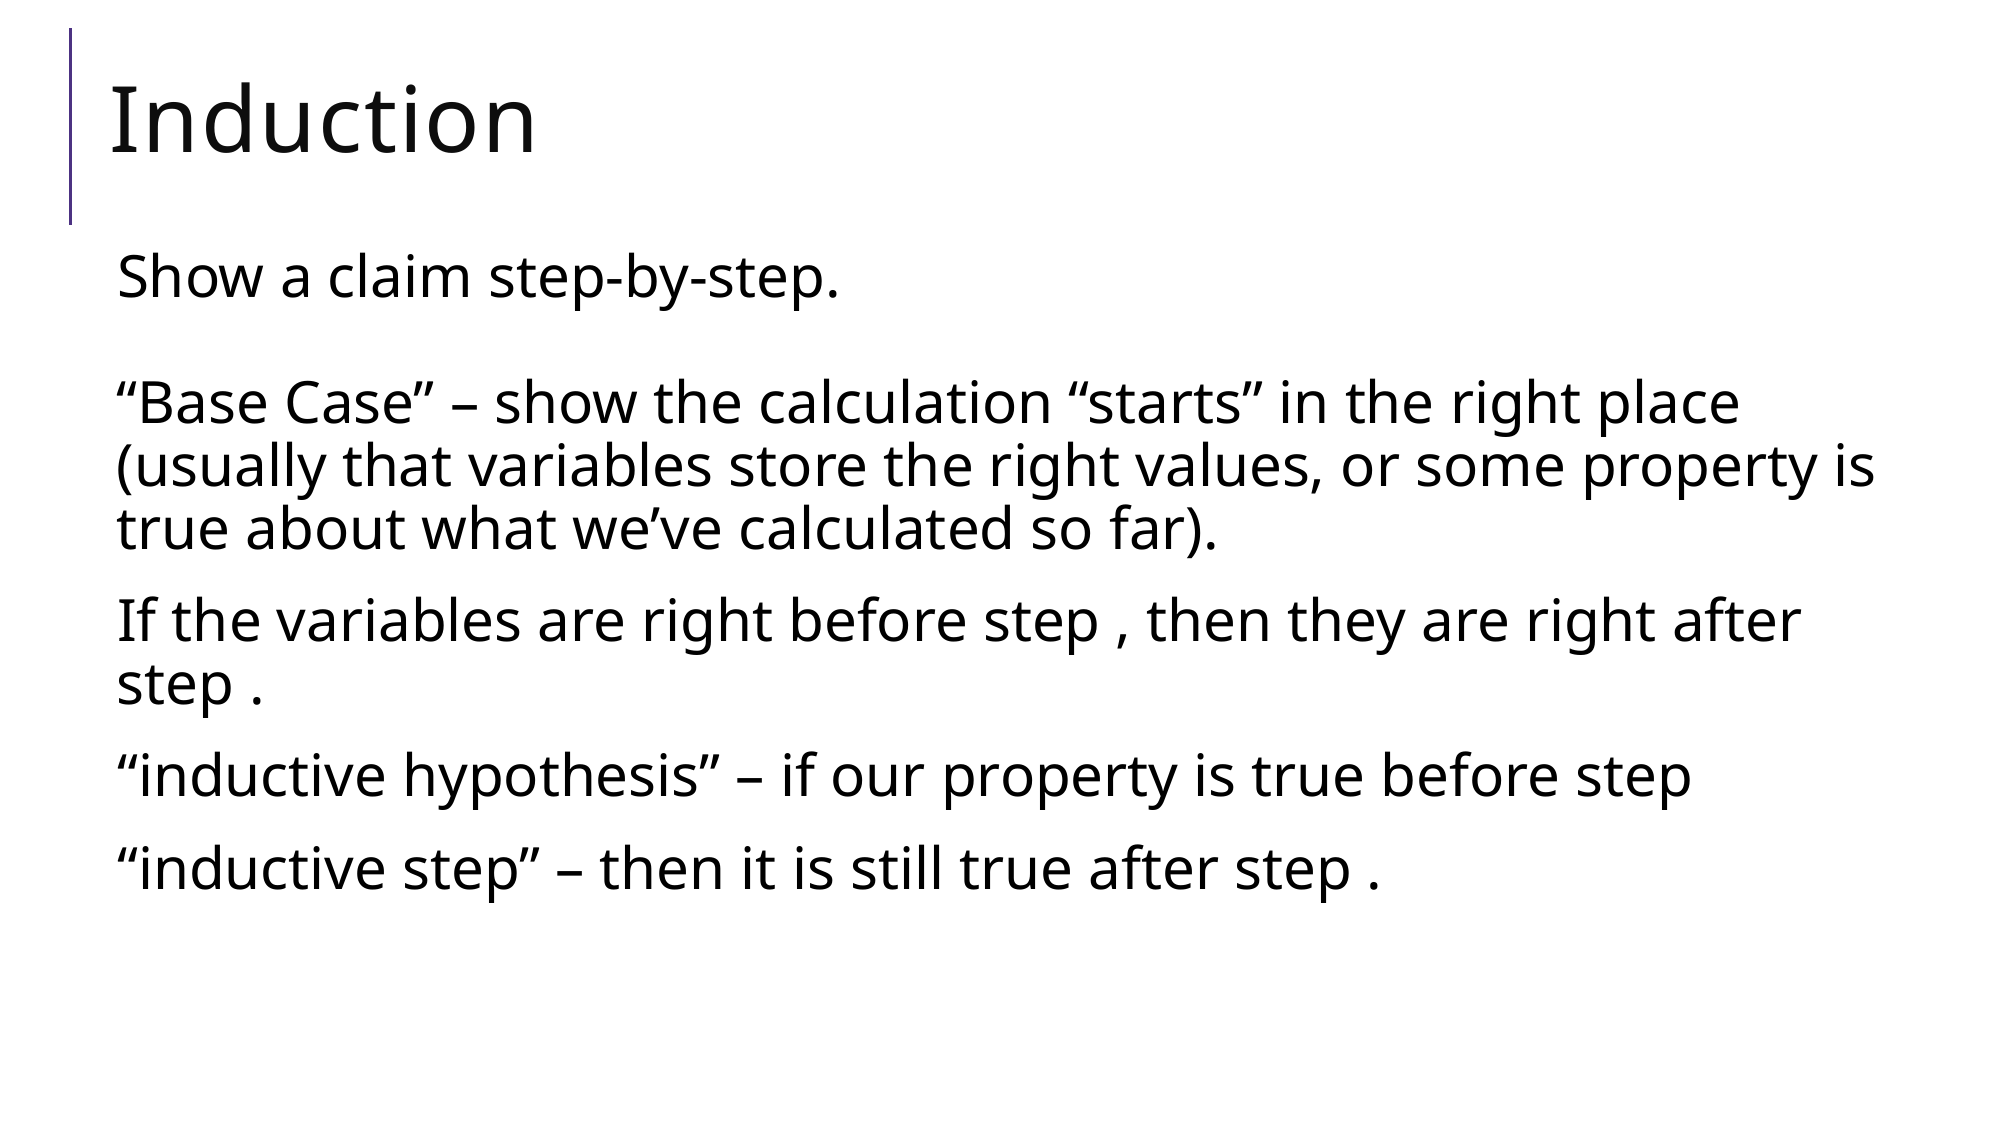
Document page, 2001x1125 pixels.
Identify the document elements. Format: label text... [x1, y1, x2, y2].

title Induction [94, 43, 1930, 210]
